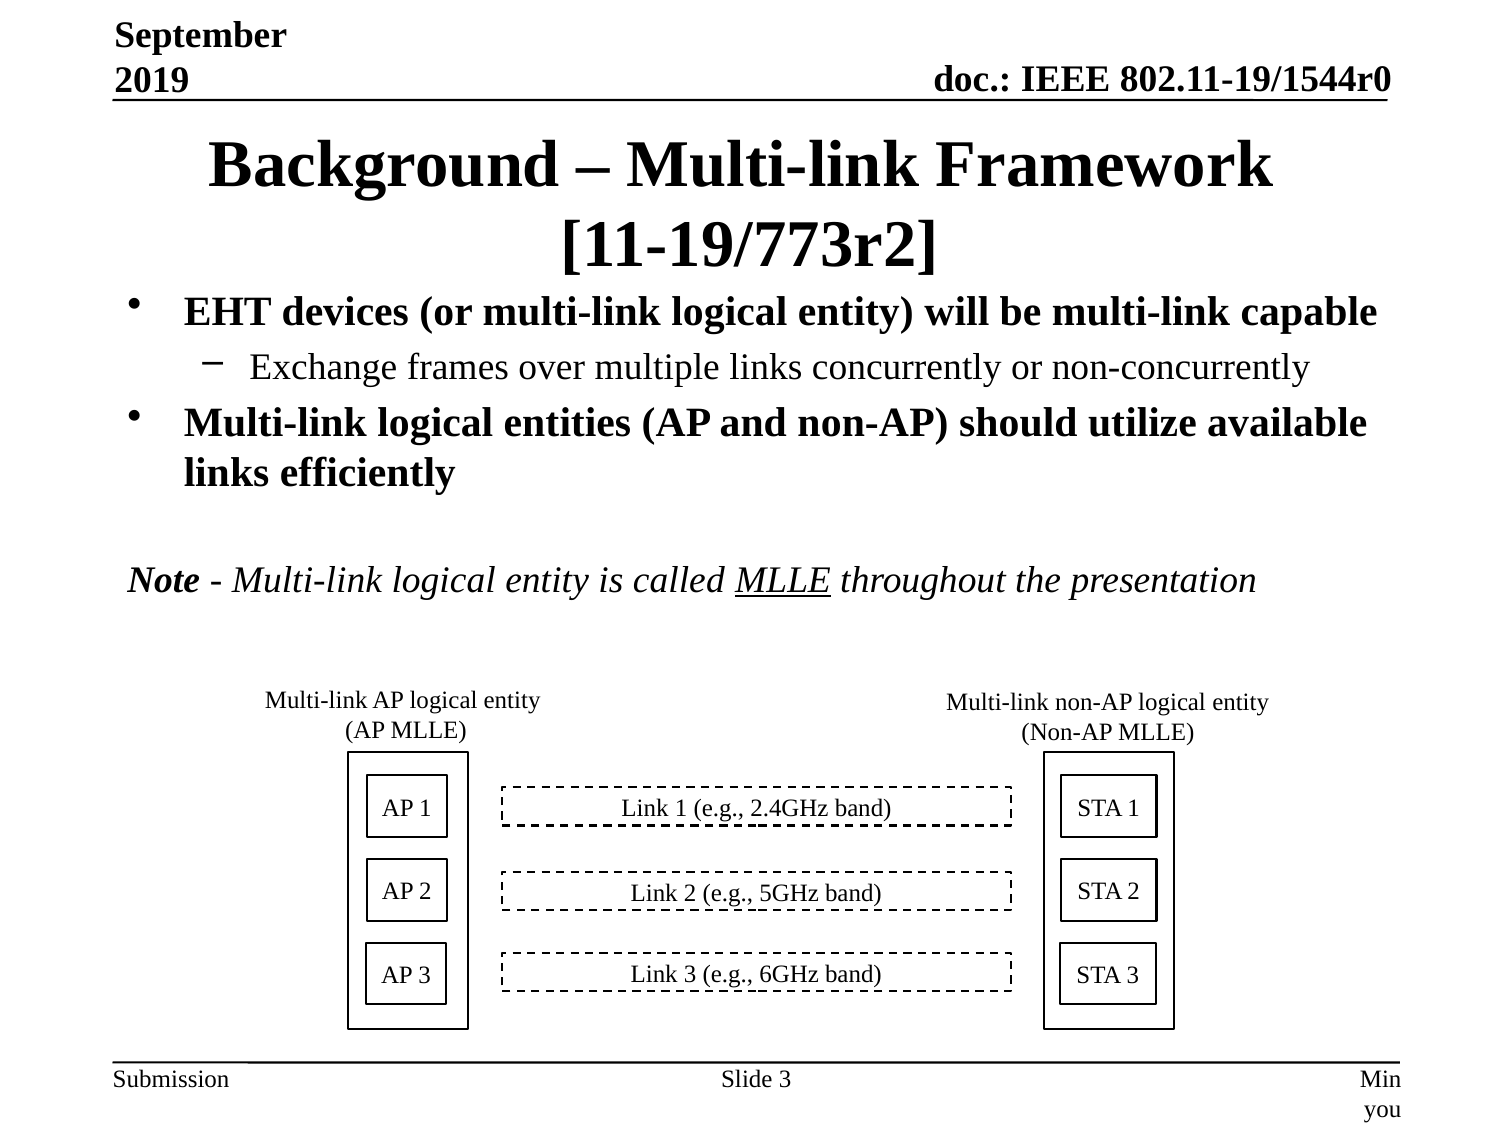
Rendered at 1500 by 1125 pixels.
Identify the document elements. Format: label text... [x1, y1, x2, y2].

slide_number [114, 54, 309, 101]
text_box Multi-link AP logical entity (AP MLLE) [240, 676, 572, 752]
text_box Link 3 (e.g., 6GHz band) [501, 952, 1011, 992]
text_box STA 1 [1060, 775, 1157, 837]
text_box AP 3 [365, 942, 447, 1005]
text_box Multi-link non-AP logical entity (Non-AP MLLE) [924, 678, 1292, 753]
text_box STA 3 [1060, 942, 1156, 1005]
list EHT devices (or multi-link logical entity) will be multi-link capable Exchange frames over multiple links concurrently or non-concurrently Multi-link logical entities (AP and non-AP) should utilize available links efficiently Note - Multi-link logical entity is called MLLE throughout the presentation [112, 276, 1459, 667]
text_box Link 2 (e.g., 5GHz band) [501, 871, 1011, 911]
text_box STA 2 [1060, 859, 1157, 921]
text_box AP 2 [366, 859, 447, 921]
text_box [347, 752, 469, 1030]
slide_number Slide 3 [712, 1061, 800, 1093]
footer Minyoung Park et.al., (Intel Corporation) [1354, 1061, 1402, 1093]
text_box Link 1 (e.g., 2.4GHz band) [501, 786, 1011, 826]
title Background – Multi-link Framework [11-19/773r2] [112, 112, 1388, 276]
text_box AP 1 [366, 775, 447, 837]
text_box [1044, 751, 1175, 1030]
